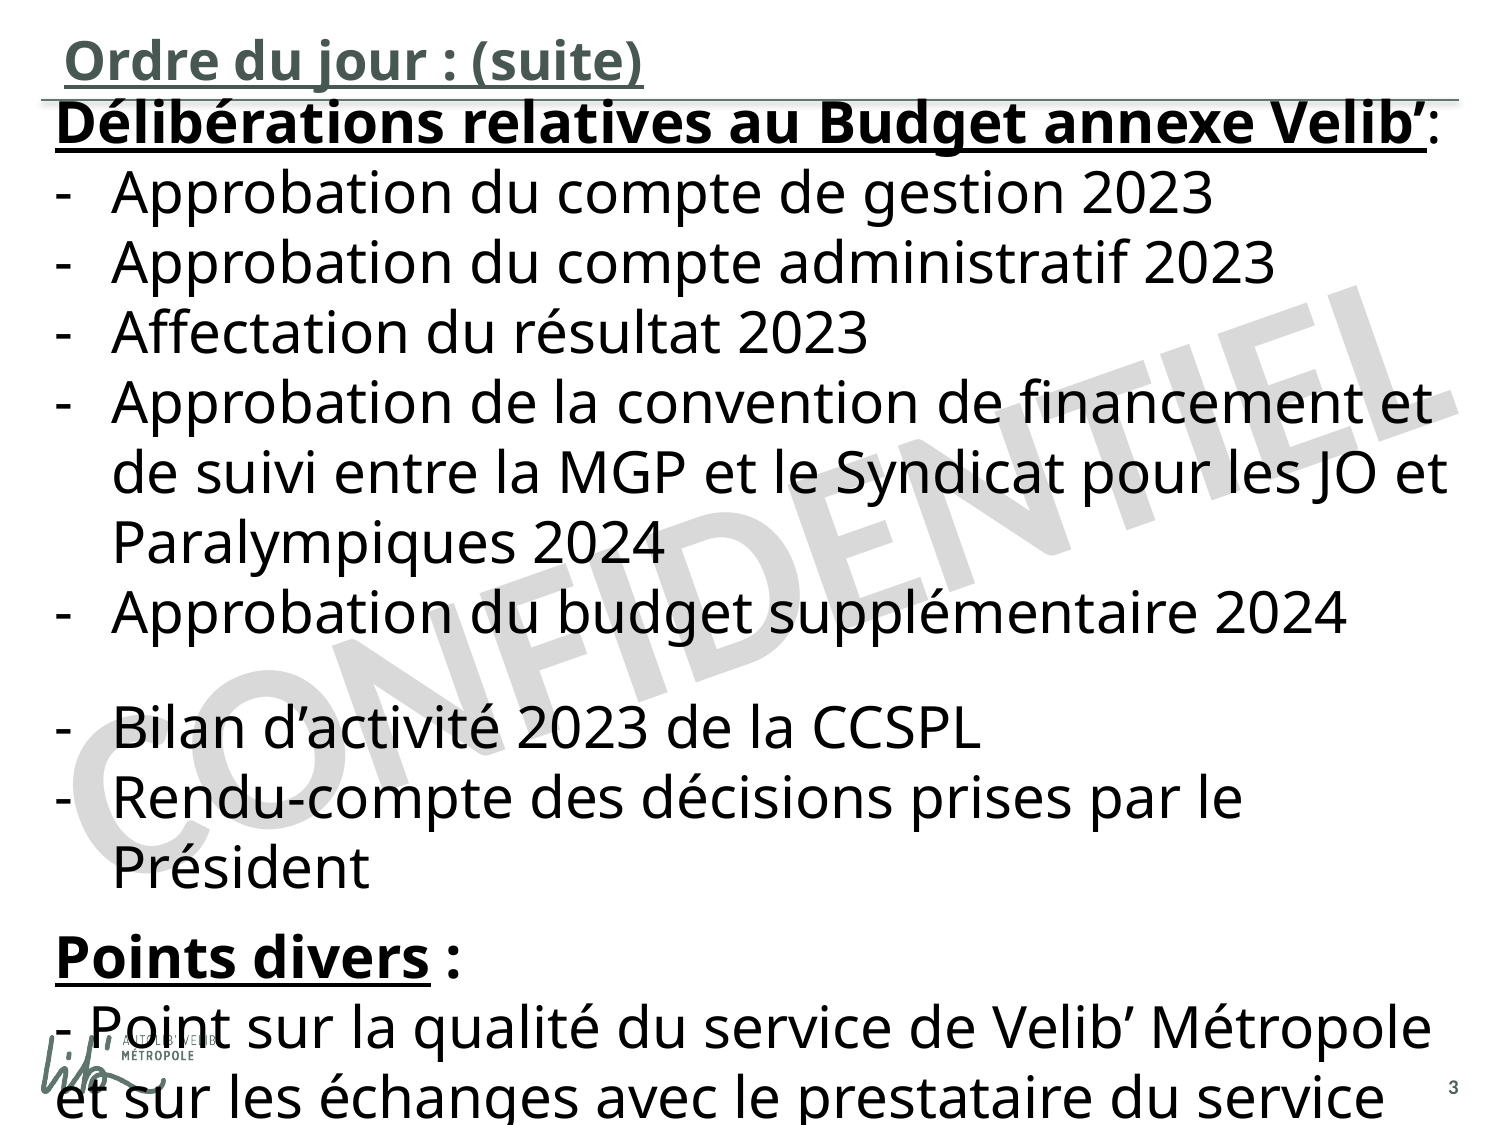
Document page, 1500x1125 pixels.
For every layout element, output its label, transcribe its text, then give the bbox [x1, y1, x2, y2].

text_box Ordre du jour : (suite) [48, 19, 1465, 77]
text_box ​Délibérations relatives au Budget annexe Velib’: Approbation du compte de gestion 2023 Approbation du compte administratif 2023 Affectation du résultat 2023 Approbation de la convention de financement et de suivi entre la MGP et le Syndicat pour les JO et Paralympiques 2024 Approbation du budget supplémentaire 2024 Bilan d’activité 2023 de la CCSPL Rendu-compte des décisions prises par le Président Points divers : - Point sur la qualité du service de Velib’ Métropole et sur les échanges avec le prestataire du service - Point sur les différents contentieux [39, 77, 1500, 1125]
